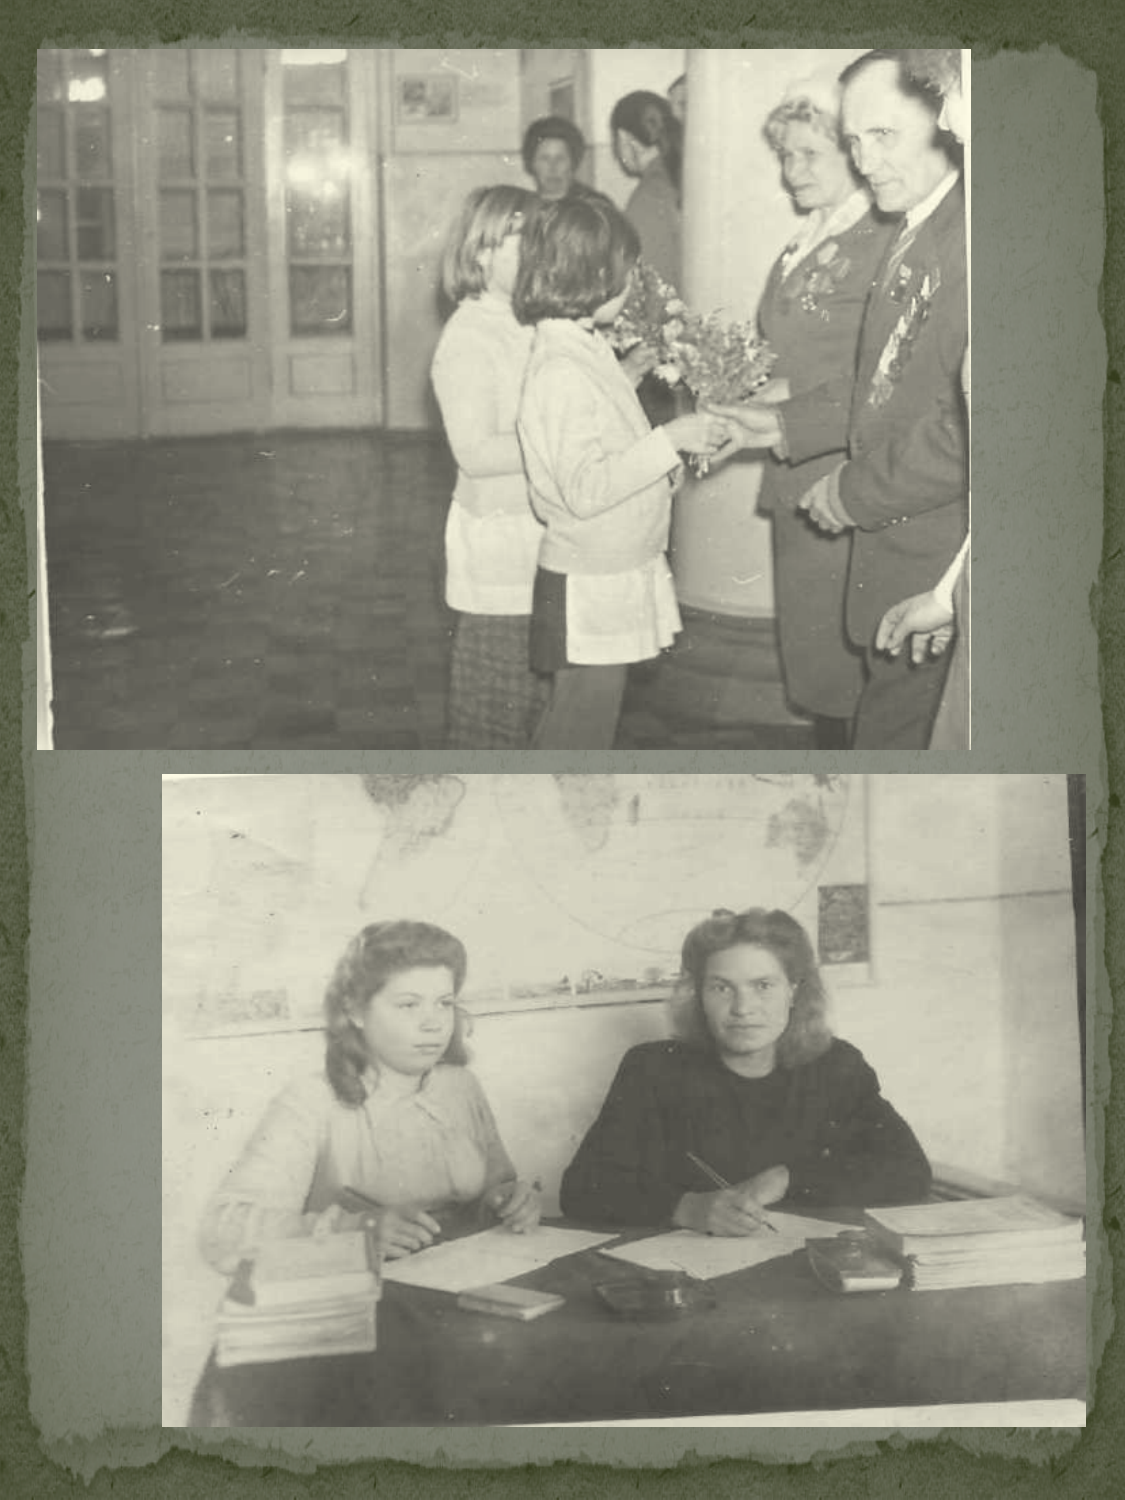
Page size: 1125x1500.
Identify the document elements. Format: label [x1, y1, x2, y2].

picture [163, 775, 1085, 1427]
picture [38, 50, 971, 749]
